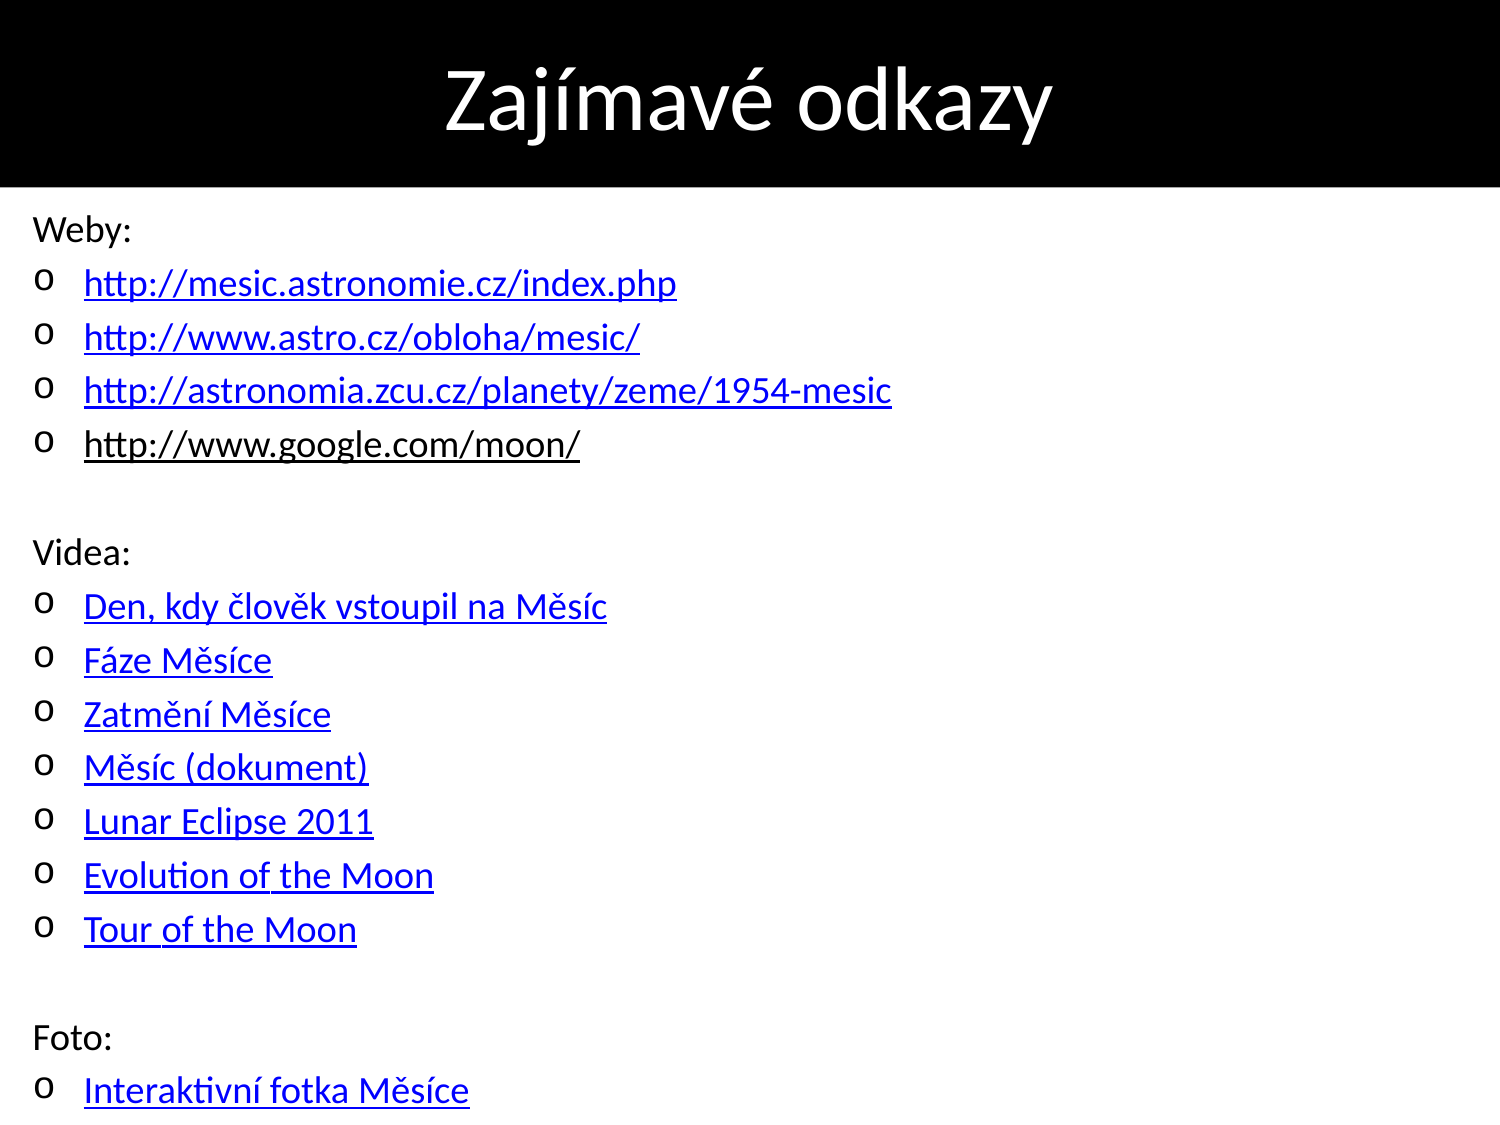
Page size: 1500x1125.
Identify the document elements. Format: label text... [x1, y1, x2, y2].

list Weby: http://mesic.astronomie.cz/index.php http://www.astro.cz/obloha/mesic/ http://astronomia.zcu.cz/planety/zeme/1954-mesic http://www.google.com/moon/ Videa: Den, kdy člověk vstoupil na Měsíc Fáze Měsíce Zatmění Měsíce Měsíc (dokument) Lunar Eclipse 2011 Evolution of the Moon Tour of the Moon Foto: Interaktivní fotka Měsíce [17, 196, 1368, 1125]
title Zajímavé odkazy [0, 0, 1500, 188]
